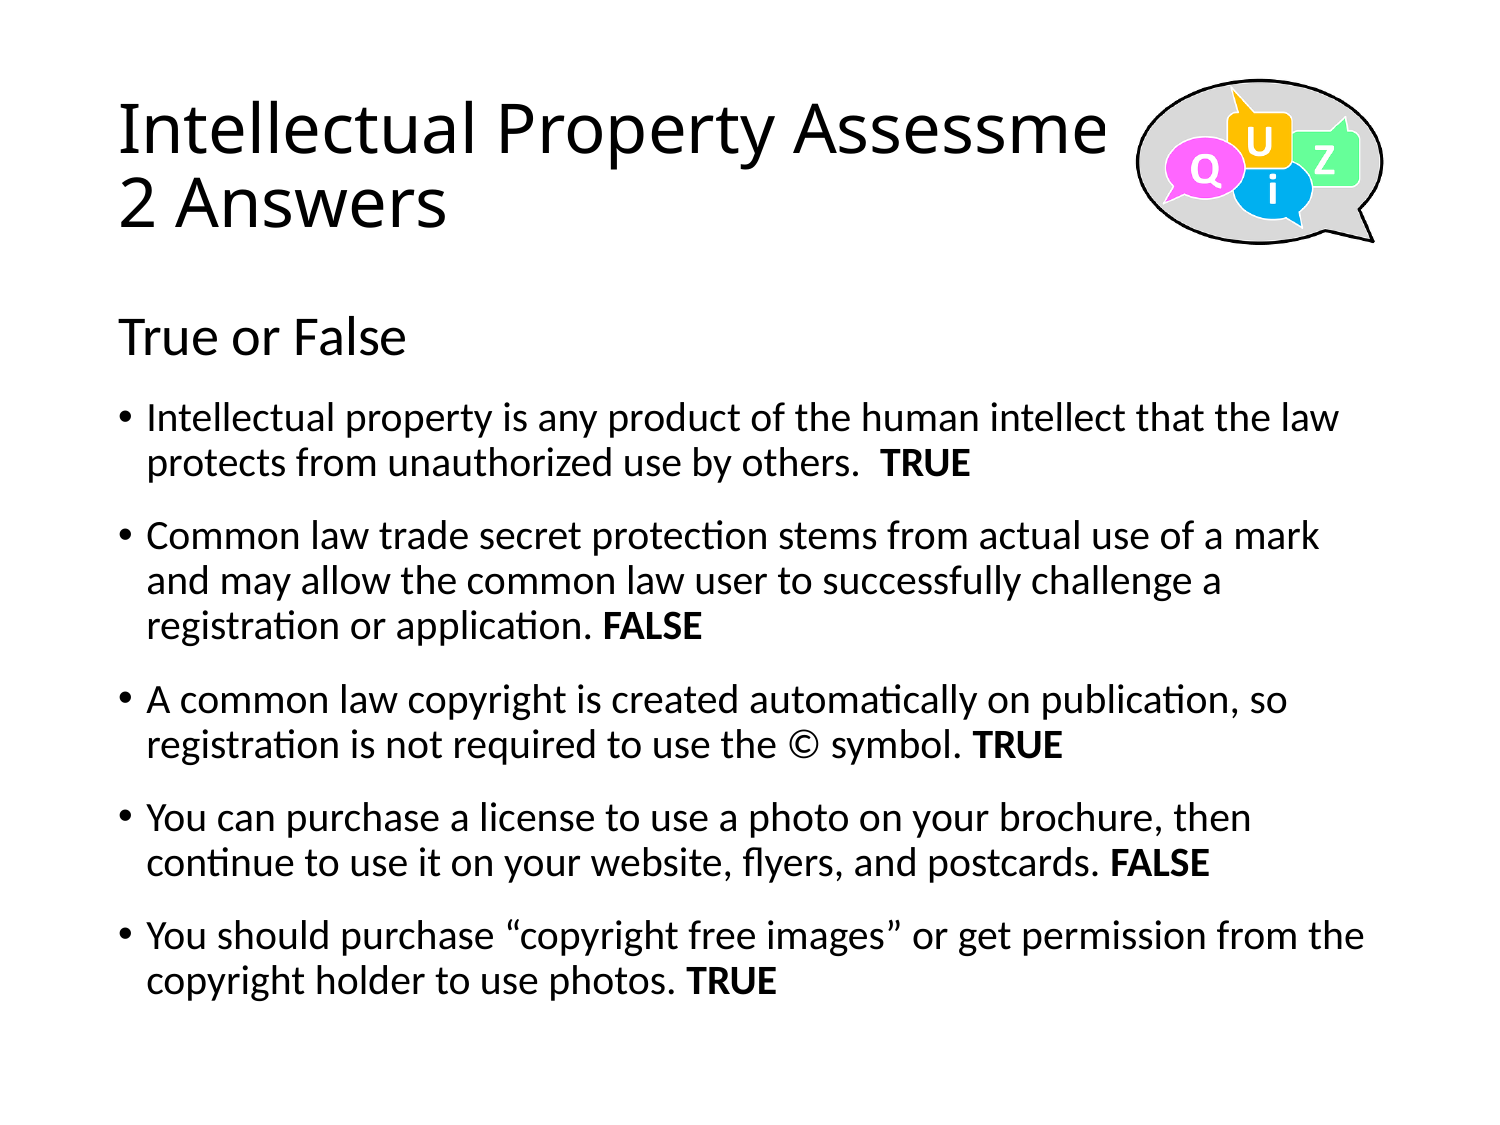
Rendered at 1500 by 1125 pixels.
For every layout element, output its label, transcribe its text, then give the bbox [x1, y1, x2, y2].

title Intellectual Property Assessment 2 Answers [102, 59, 1105, 278]
picture [1105, 59, 1429, 278]
list True or False Intellectual property is any product of the human intellect that the law protects from unauthorized use by others. TRUE Common law trade secret protection stems from actual use of a mark and may allow the common law user to successfully challenge a registration or application. FALSE A common law copyright is created automatically on publication, so registration is not required to use the © symbol. TRUE You can purchase a license to use a photo on your brochure, then continue to use it on your website, flyers, and postcards. FALSE You should purchase “copyright free images” or get permission from the copyright holder to use photos. TRUE [102, 299, 1398, 1014]
